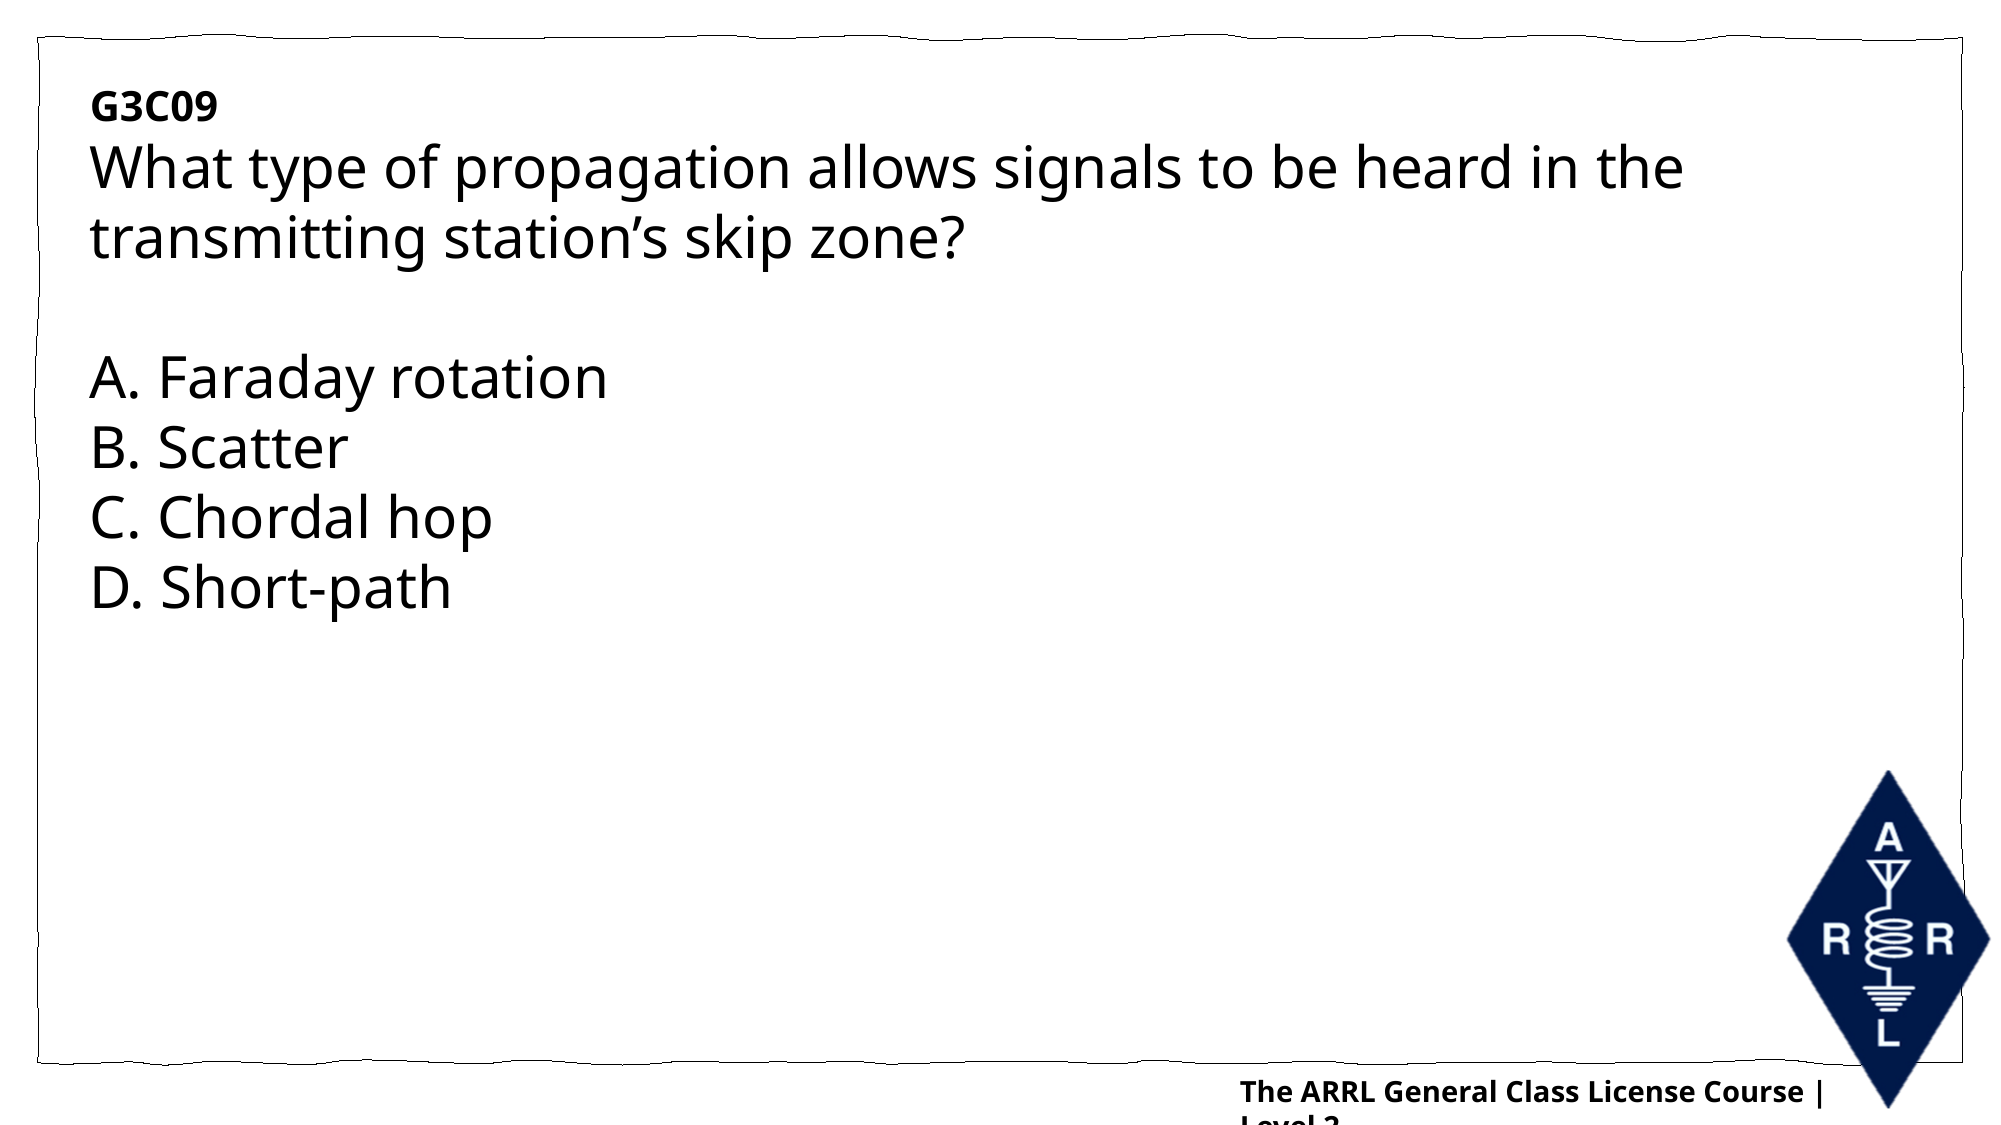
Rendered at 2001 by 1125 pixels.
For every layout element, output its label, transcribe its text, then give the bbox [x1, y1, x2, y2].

picture [1773, 752, 1999, 1125]
text_box G3C09 What type of propagation allows signals to be heard in the transmitting station’s skip zone? A. Faraday rotation B. Scatter C. Chordal hop D. Short-path [75, 72, 1850, 628]
